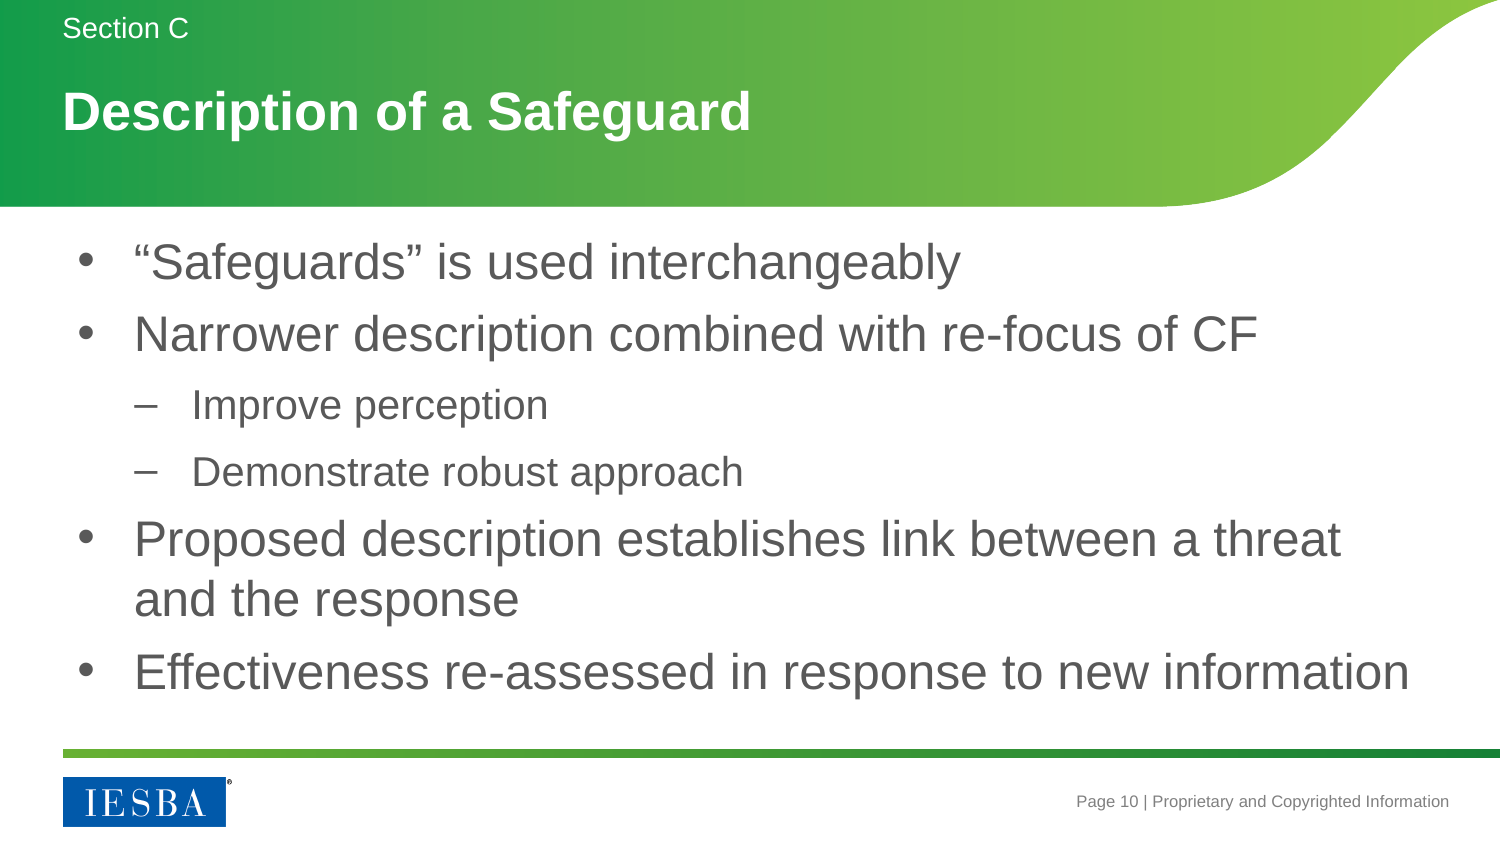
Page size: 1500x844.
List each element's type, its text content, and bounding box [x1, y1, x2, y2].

subtitle Section C [62, 9, 500, 38]
picture [0, 0, 1500, 207]
list “Safeguards” is used interchangeably Narrower description combined with re-focus of CF Improve perception Demonstrate robust approach Proposed description establishes link between a threat and the response Effectiveness re-assessed in response to new information [62, 221, 1438, 725]
picture [63, 777, 232, 827]
title Description of a Safeguard [62, 75, 1300, 142]
